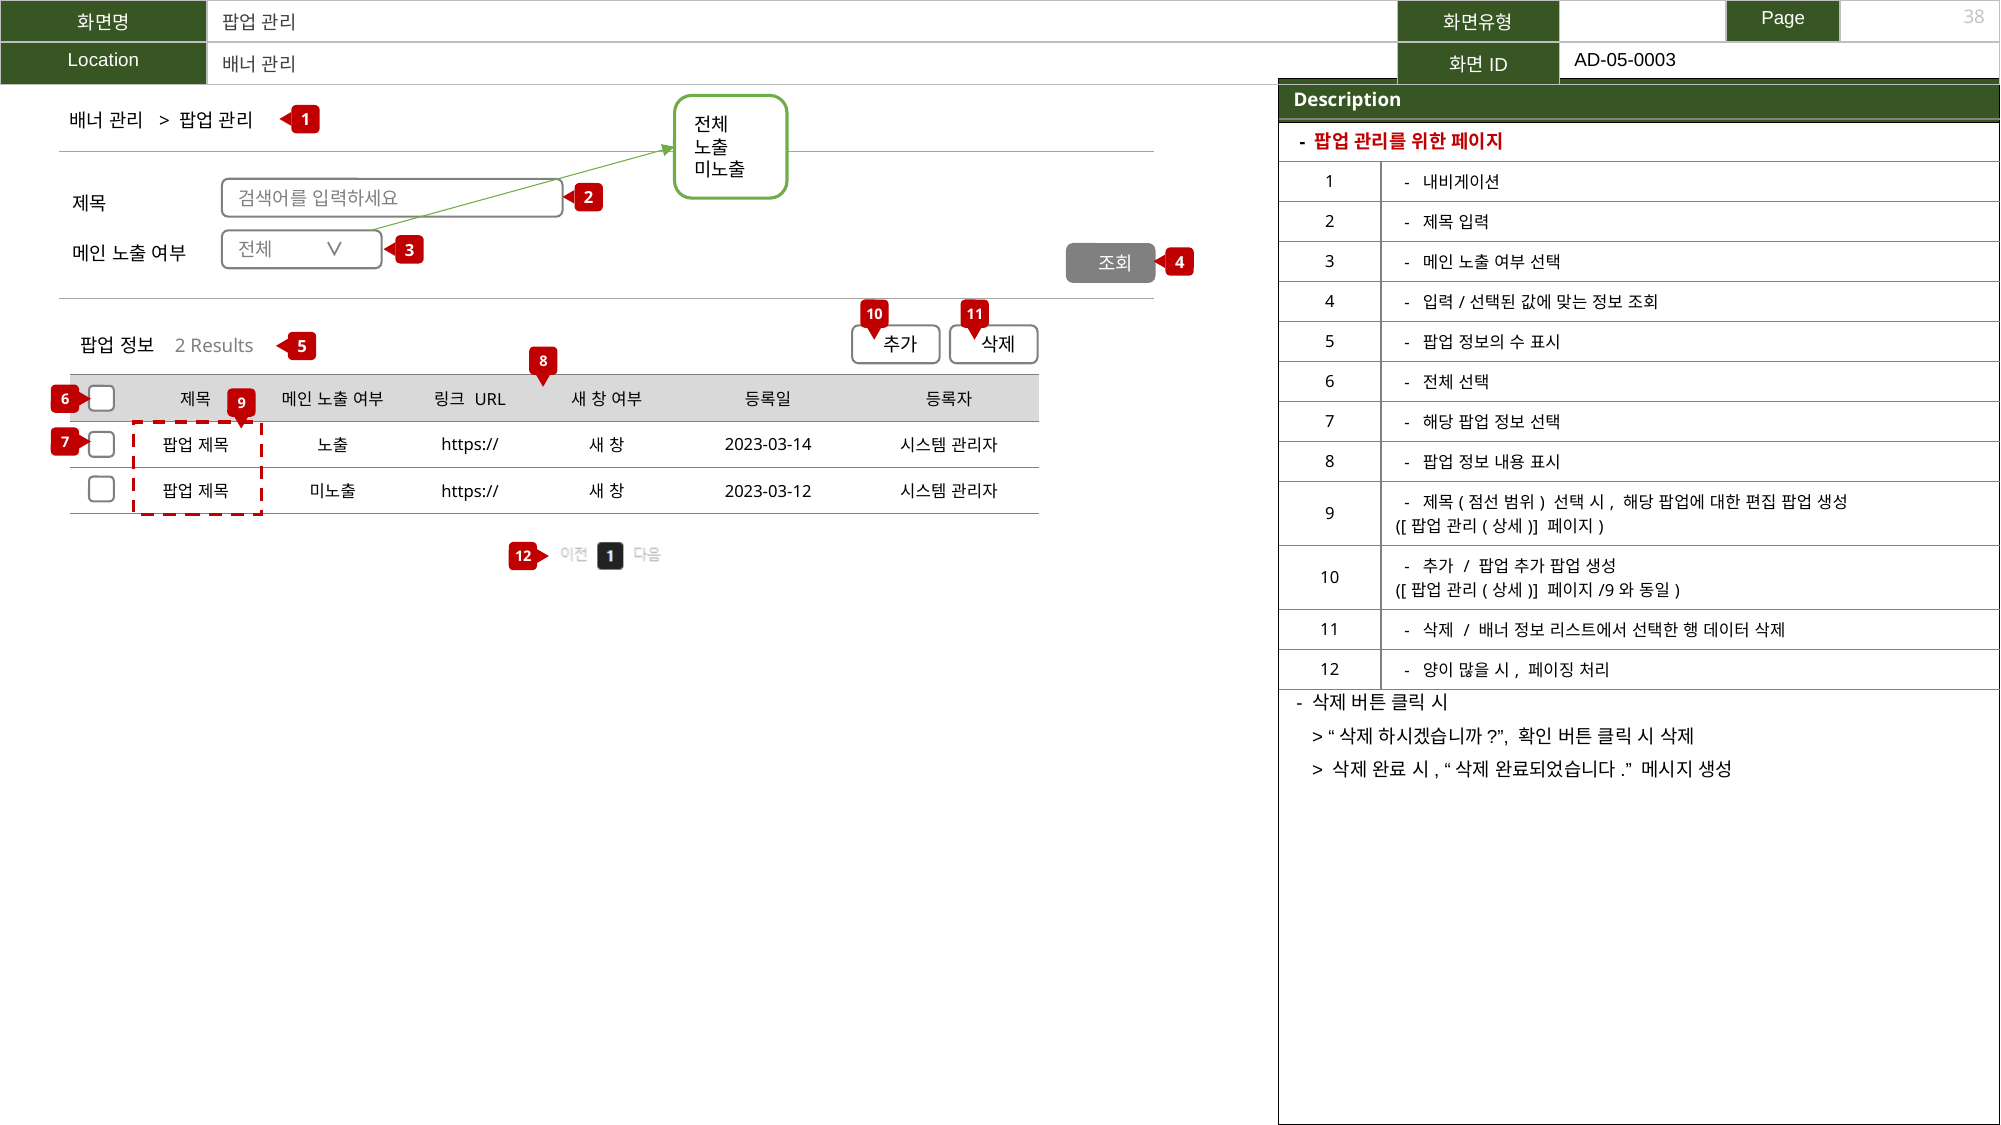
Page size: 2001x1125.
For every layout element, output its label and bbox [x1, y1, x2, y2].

text_box [1281, 672, 1974, 788]
table_cell [1279, 282, 1380, 321]
table_header [1279, 120, 2000, 161]
text_box [523, 344, 564, 387]
table_cell [1, 43, 206, 84]
table_cell [70, 468, 133, 513]
table_cell [208, 43, 1397, 84]
table_cell [1382, 162, 2000, 201]
table_header [1398, 1, 1550, 41]
table_cell [1382, 362, 2000, 401]
table_cell [1560, 48, 1999, 84]
table_header [1, 1, 206, 41]
table_cell [262, 422, 1039, 467]
table_cell [262, 468, 1039, 513]
table_cell [1279, 362, 1380, 401]
table_cell [1279, 162, 1380, 201]
table_cell [1279, 202, 1380, 241]
text_box [1159, 241, 1188, 282]
text_box [1065, 242, 1156, 283]
table_cell [1279, 546, 1380, 609]
slide_number [1550, 0, 2000, 48]
text_box [57, 173, 147, 222]
table_cell [1279, 442, 1380, 481]
table_cell [1382, 650, 2000, 689]
table_cell [1382, 202, 2000, 241]
table_cell [1279, 242, 1380, 281]
table_cell [1382, 610, 2000, 649]
table_cell [1382, 442, 2000, 481]
picture [547, 530, 674, 579]
table_header [70, 375, 1039, 421]
table_cell [1382, 242, 2000, 281]
table_cell [1279, 610, 1380, 649]
table_cell [1382, 482, 2000, 545]
table_cell [1279, 650, 1380, 689]
table_cell [1382, 546, 2000, 609]
text_box [132, 386, 263, 515]
table_header [1279, 85, 1999, 118]
text_box [87, 475, 115, 503]
table_cell [1382, 322, 2000, 361]
text_box [55, 99, 369, 140]
table_cell [1382, 402, 2000, 441]
text_box [57, 94, 1155, 272]
table_cell [1279, 690, 1999, 1124]
table_header [208, 1, 1397, 41]
text_box [45, 424, 115, 458]
table_cell [1398, 43, 1559, 84]
table_cell [1279, 482, 1380, 545]
table_cell [70, 422, 133, 467]
text_box [58, 297, 1154, 365]
text_box [65, 325, 320, 366]
table_cell [1382, 282, 2000, 321]
table_cell [1279, 322, 1380, 361]
text_box [45, 382, 115, 415]
table_cell [1279, 402, 1380, 441]
text_box [503, 539, 549, 573]
